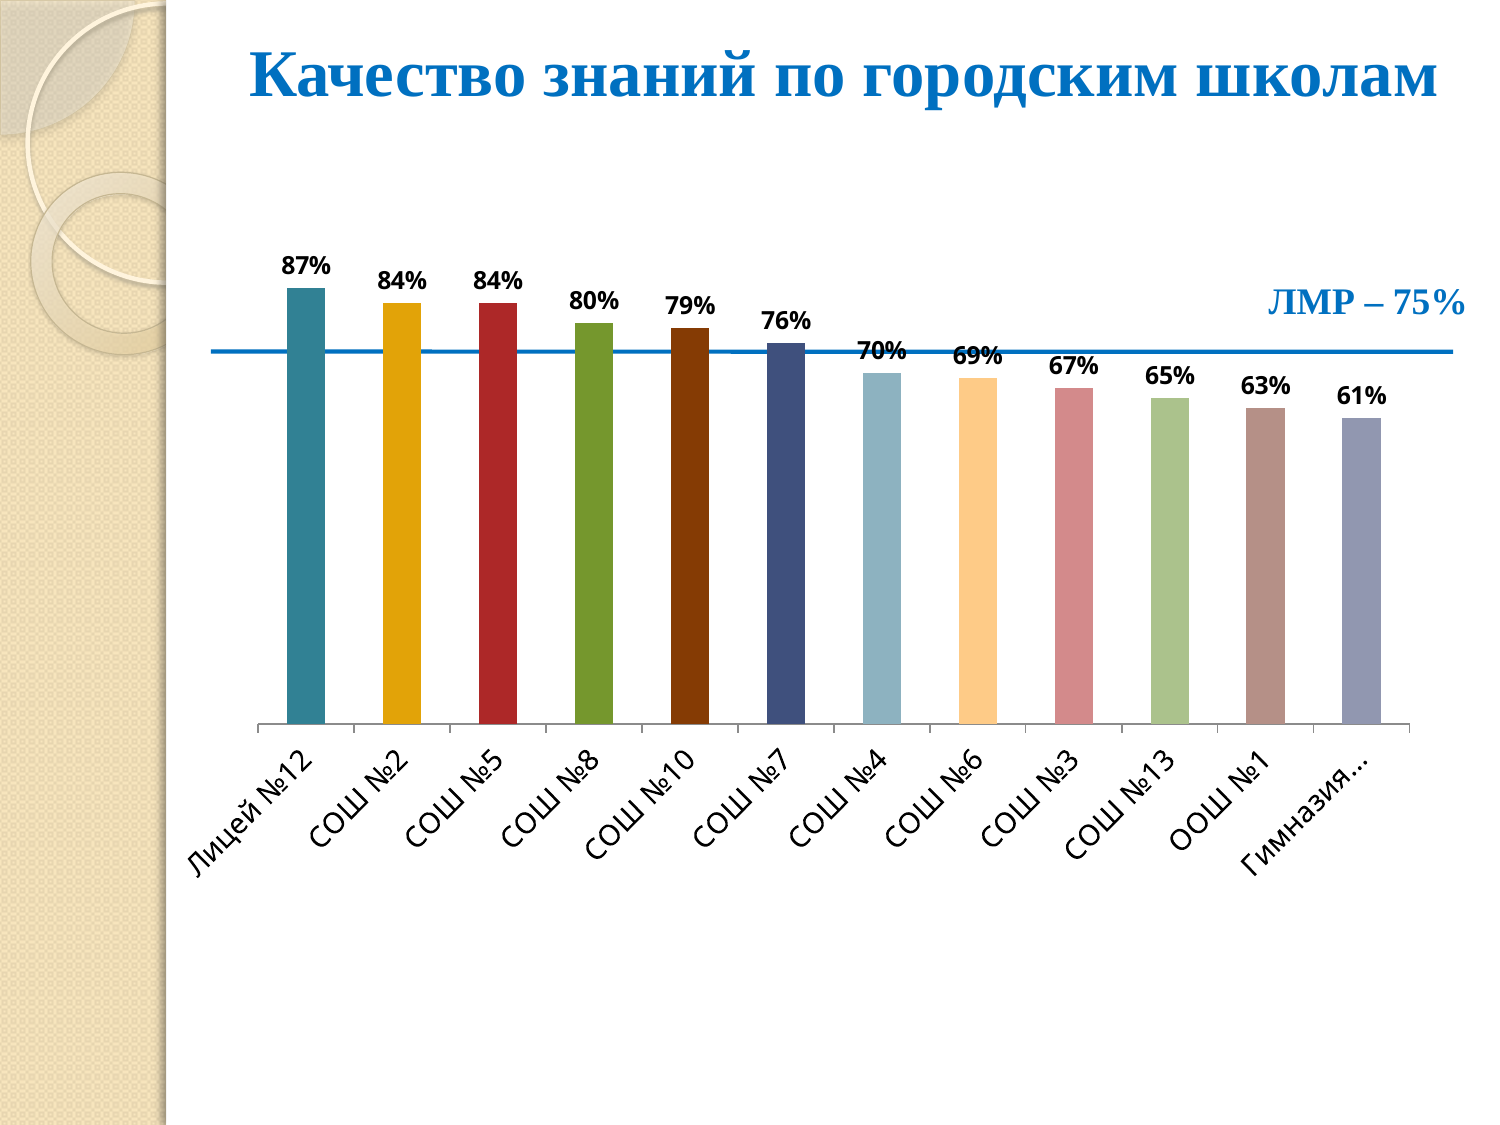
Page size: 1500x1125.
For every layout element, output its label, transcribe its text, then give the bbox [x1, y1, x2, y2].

chart [175, 128, 1419, 917]
text_box ЛМР – 75% [1424, 269, 1500, 330]
title Качество знаний по городским школам [234, 0, 1465, 164]
